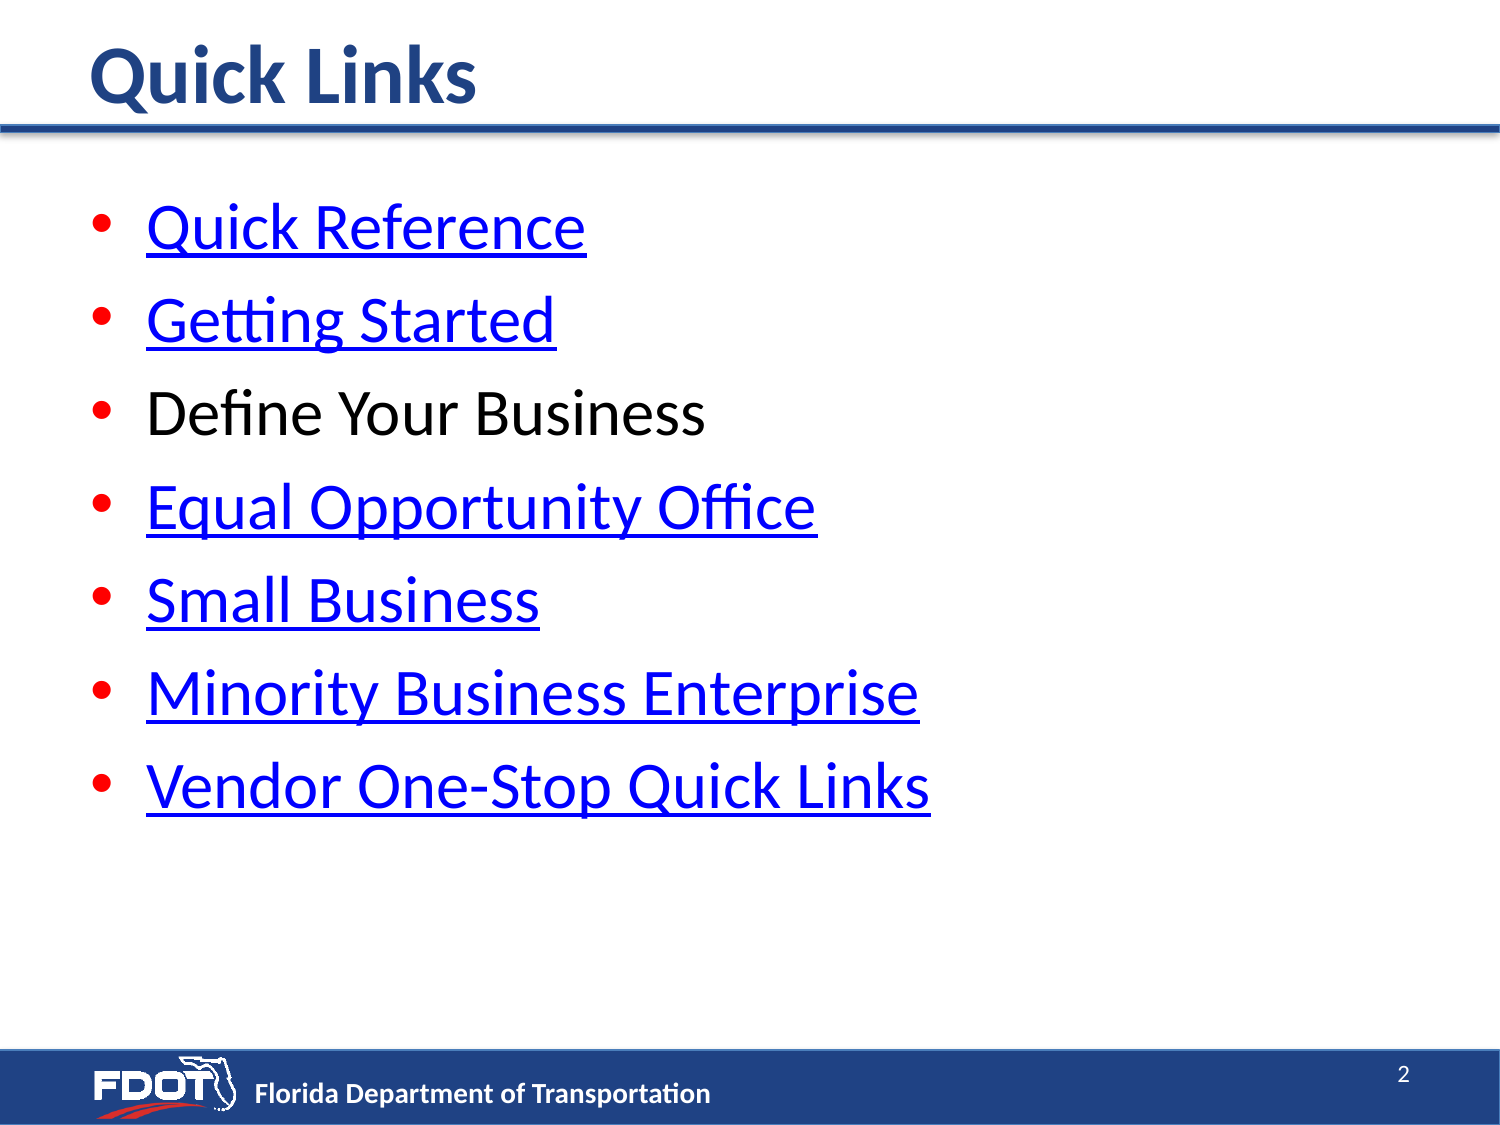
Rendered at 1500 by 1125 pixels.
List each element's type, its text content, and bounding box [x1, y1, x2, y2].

picture [89, 1053, 241, 1122]
text_box Quick Links [74, 12, 1438, 123]
slide_number 2 [1074, 1042, 1425, 1103]
text_box Florida Department of Transportation [246, 1067, 1438, 1117]
text_box [0, 1049, 1074, 1125]
text_box [0, 124, 1500, 133]
text_box [244, 1049, 1500, 1125]
list Quick Reference Getting Started Define Your Business Equal Opportunity Office Small Business Minority Business Enterprise Vendor One-Stop Quick Links [75, 174, 1425, 1031]
